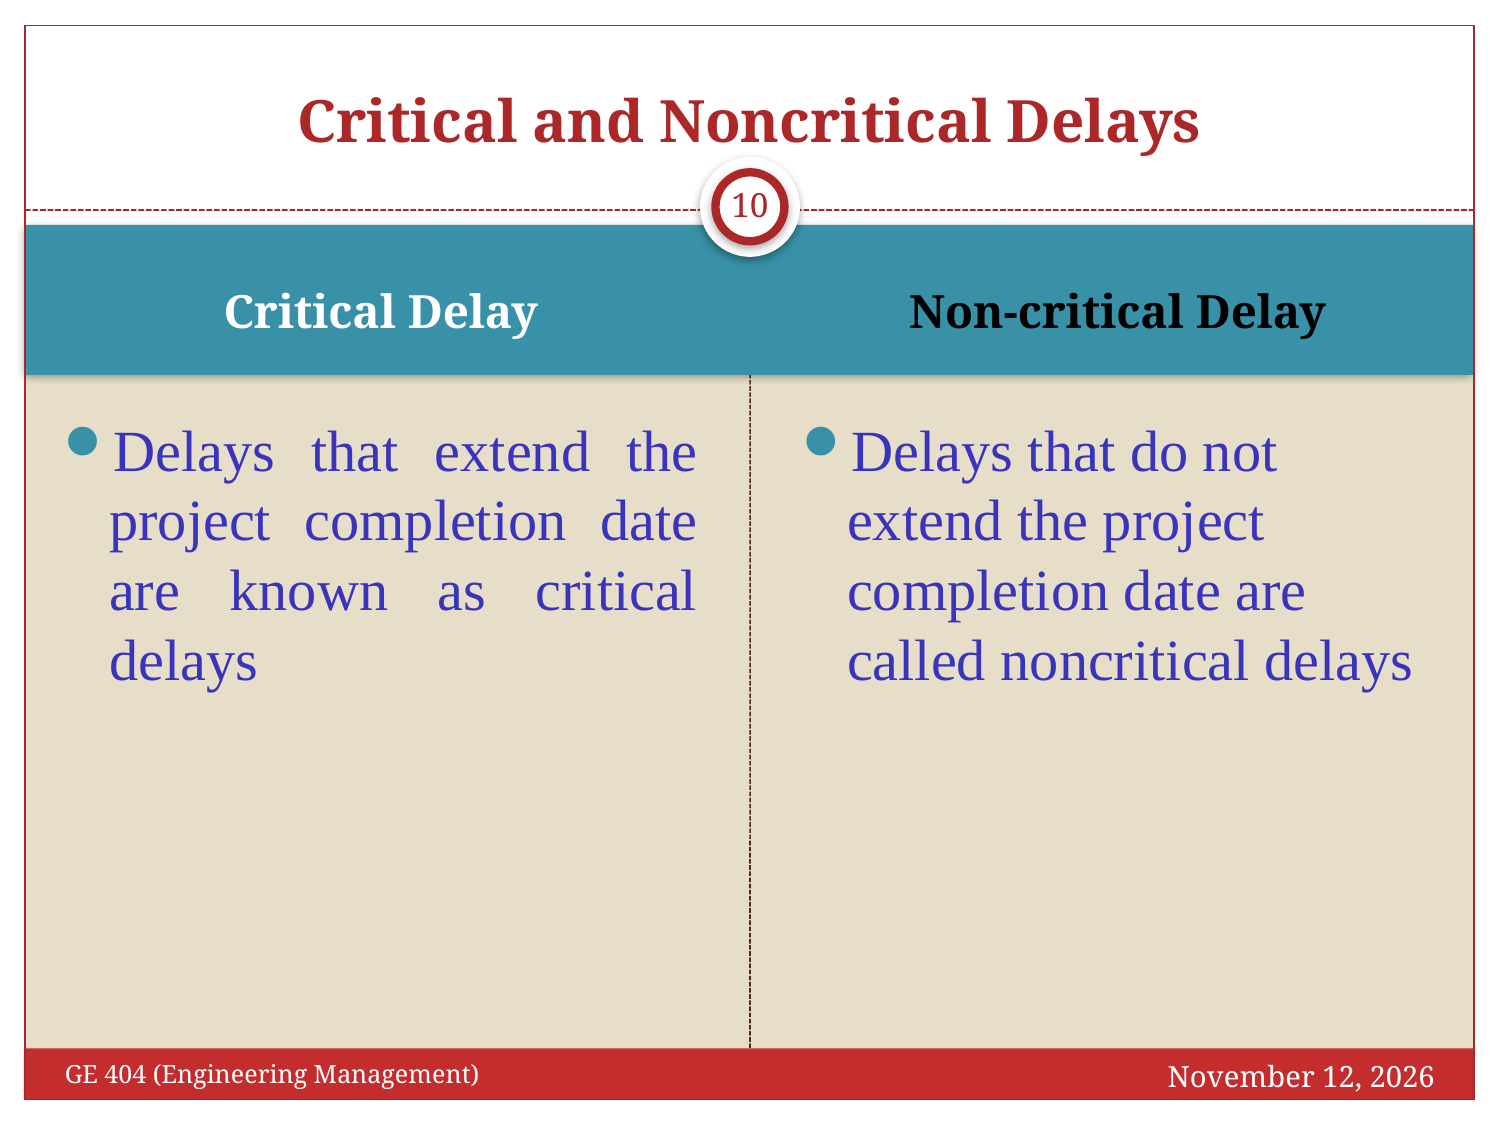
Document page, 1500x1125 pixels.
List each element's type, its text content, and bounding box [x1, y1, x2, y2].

title Critical and Noncritical Delays [49, 37, 1450, 162]
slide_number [950, 1050, 1450, 1111]
slide_number 10 [712, 171, 788, 244]
list Critical Delay [48, 249, 714, 371]
footer GE 404 (Engineering Management) [50, 1051, 638, 1112]
list Delays that extend the project completion date are known as critical delays [49, 405, 713, 1032]
list Non-critical Delay [785, 249, 1450, 371]
list Delays that do not extend the project completion date are called noncritical delays [787, 405, 1450, 1033]
